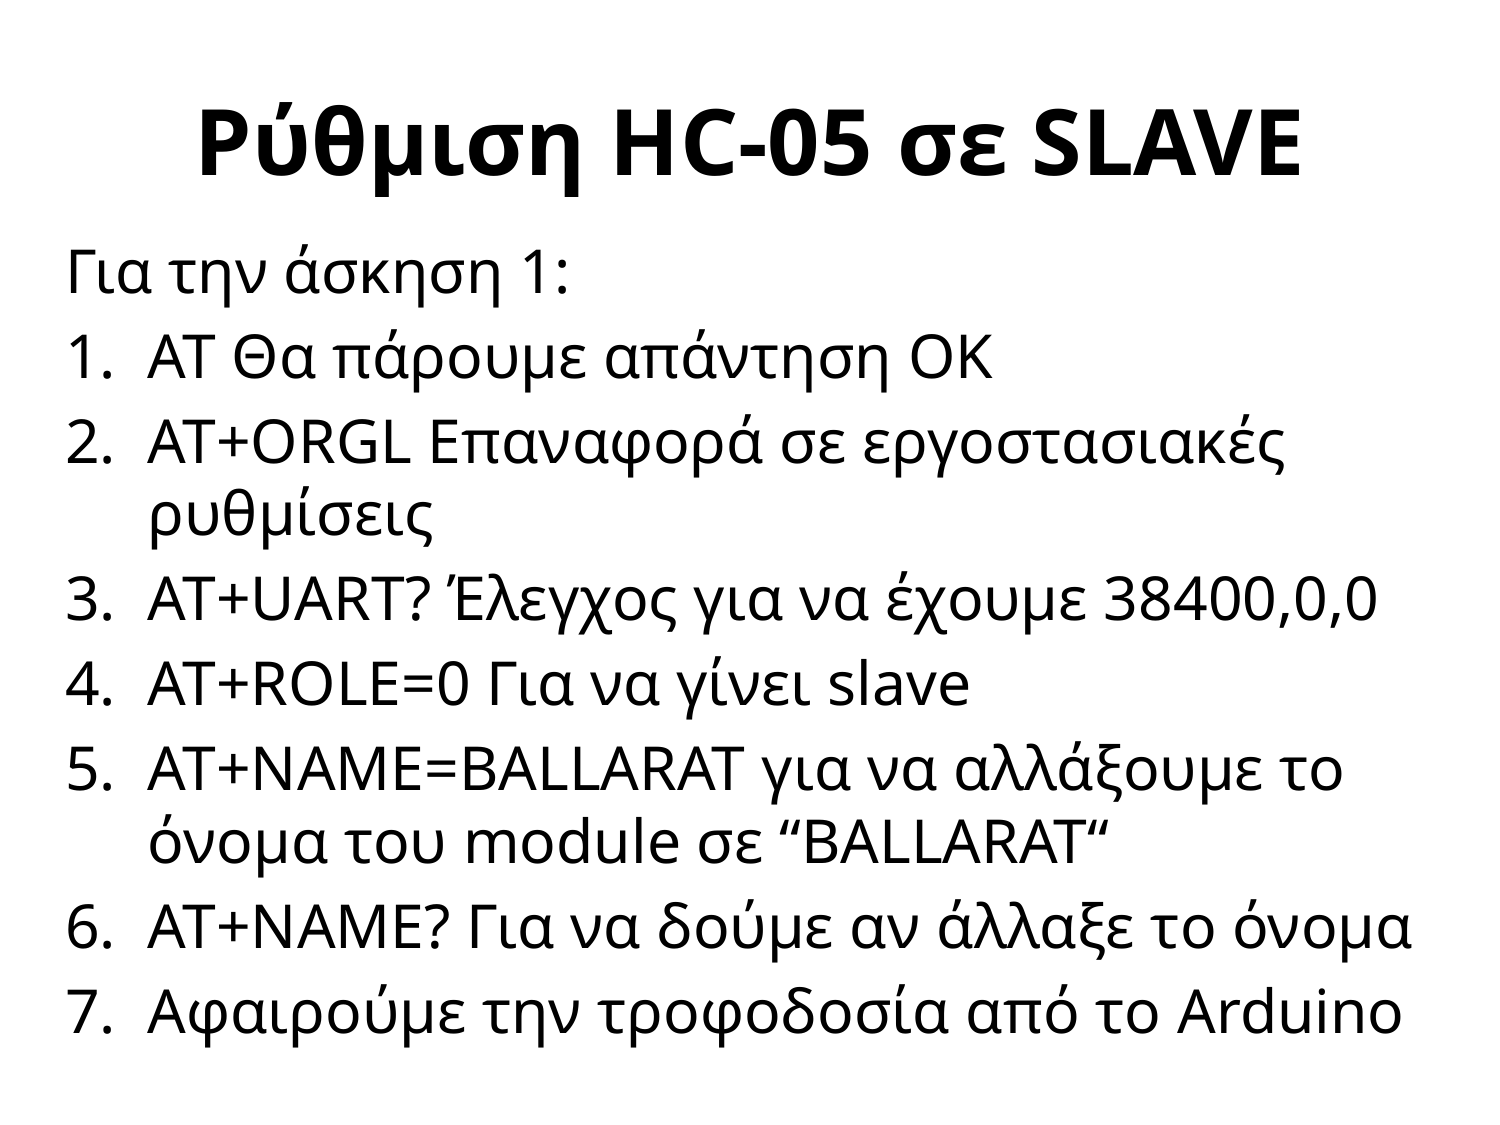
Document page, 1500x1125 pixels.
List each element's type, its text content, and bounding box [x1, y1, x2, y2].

list Για την άσκηση 1: AT Θα πάρουμε απάντηση ΟΚ AT+ORGL Επαναφορά σε εργοστασιακές ρυθμίσεις AT+UART? Έλεγχος για να έχουμε 38400,0,0 AT+ROLE=0 Για να γίνει slave AT+NAME=BALLARAT για να αλλάξουμε το όνομα του module σε “BALLARAT“ AT+NAME? Για να δούμε αν άλλαξε το όνομα Αφαιρούμε την τροφοδοσία από το Arduino [50, 224, 1438, 1100]
title Ρύθμιση HC-05 σε SLAVE [75, 45, 1425, 224]
